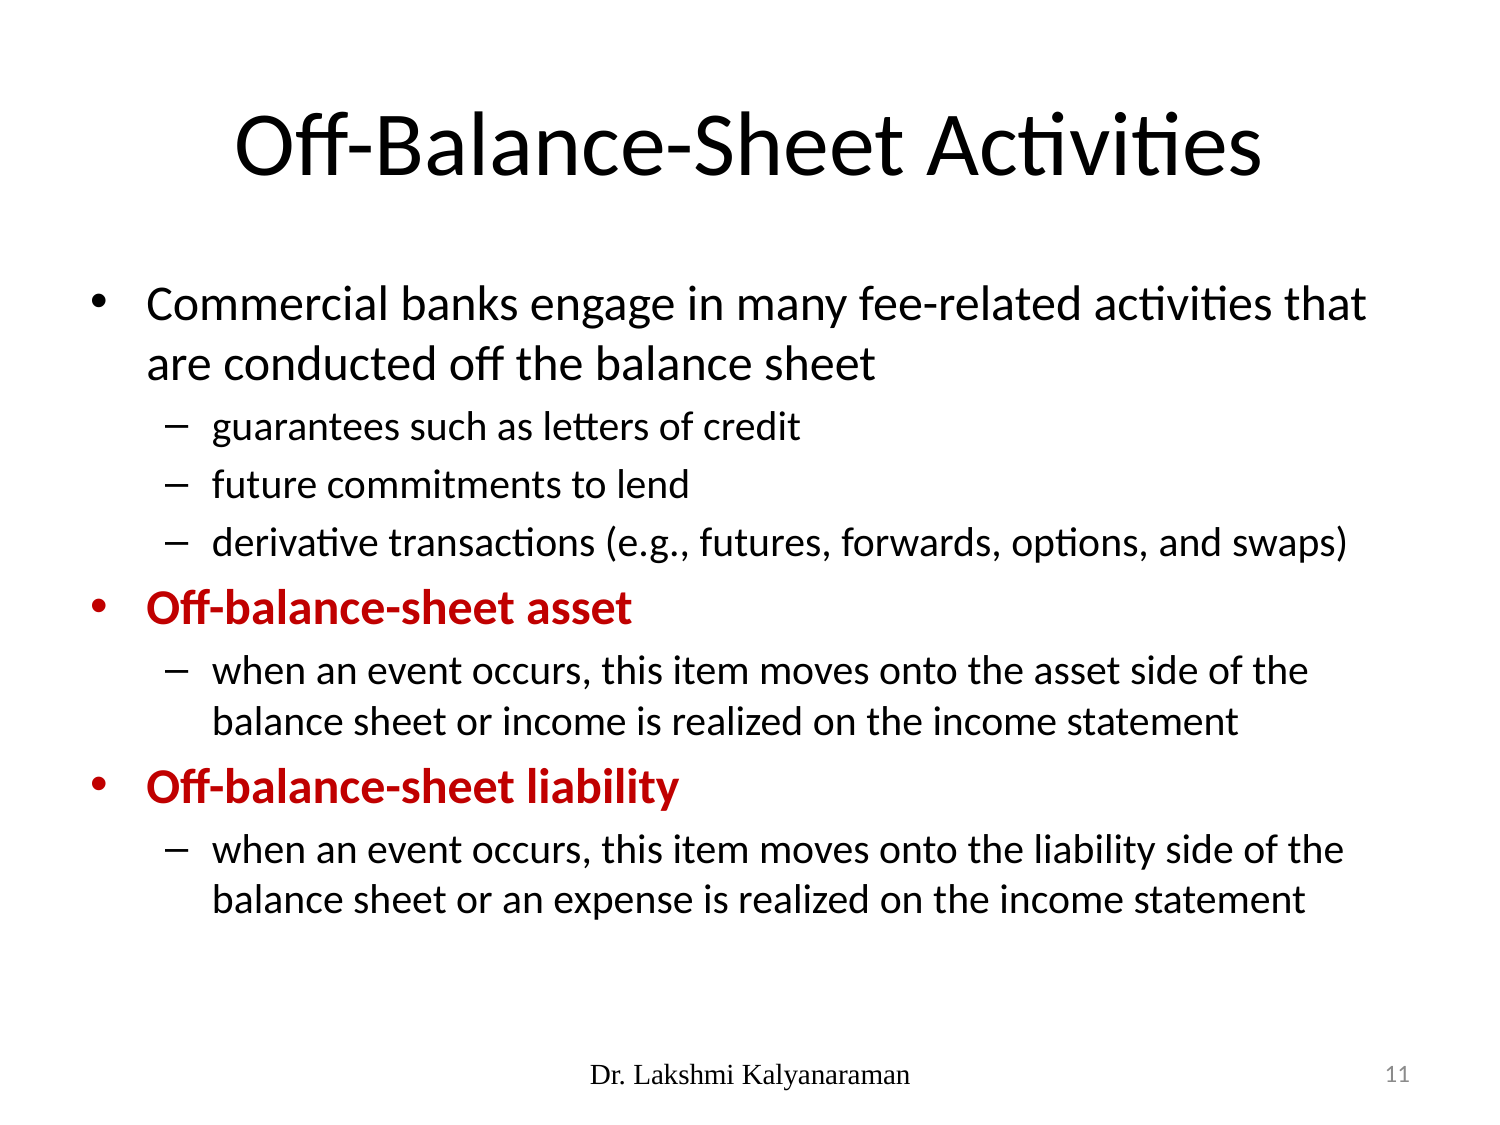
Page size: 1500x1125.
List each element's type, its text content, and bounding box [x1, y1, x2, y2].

footer Dr. Lakshmi Kalyanaraman [512, 1042, 988, 1103]
title Off-Balance-Sheet Activities [75, 45, 1425, 233]
slide_number 11 [1074, 1042, 1425, 1103]
list Commercial banks engage in many fee-related activities that are conducted off the balance sheet guarantees such as letters of credit future commitments to lend derivative transactions (e.g., futures, forwards, options, and swaps) Off-balance-sheet asset when an event occurs, this item moves onto the asset side of the balance sheet or income is realized on the income statement Off-balance-sheet liability when an event occurs, this item moves onto the liability side of the balance sheet or an expense is realized on the income statement [75, 262, 1425, 1005]
